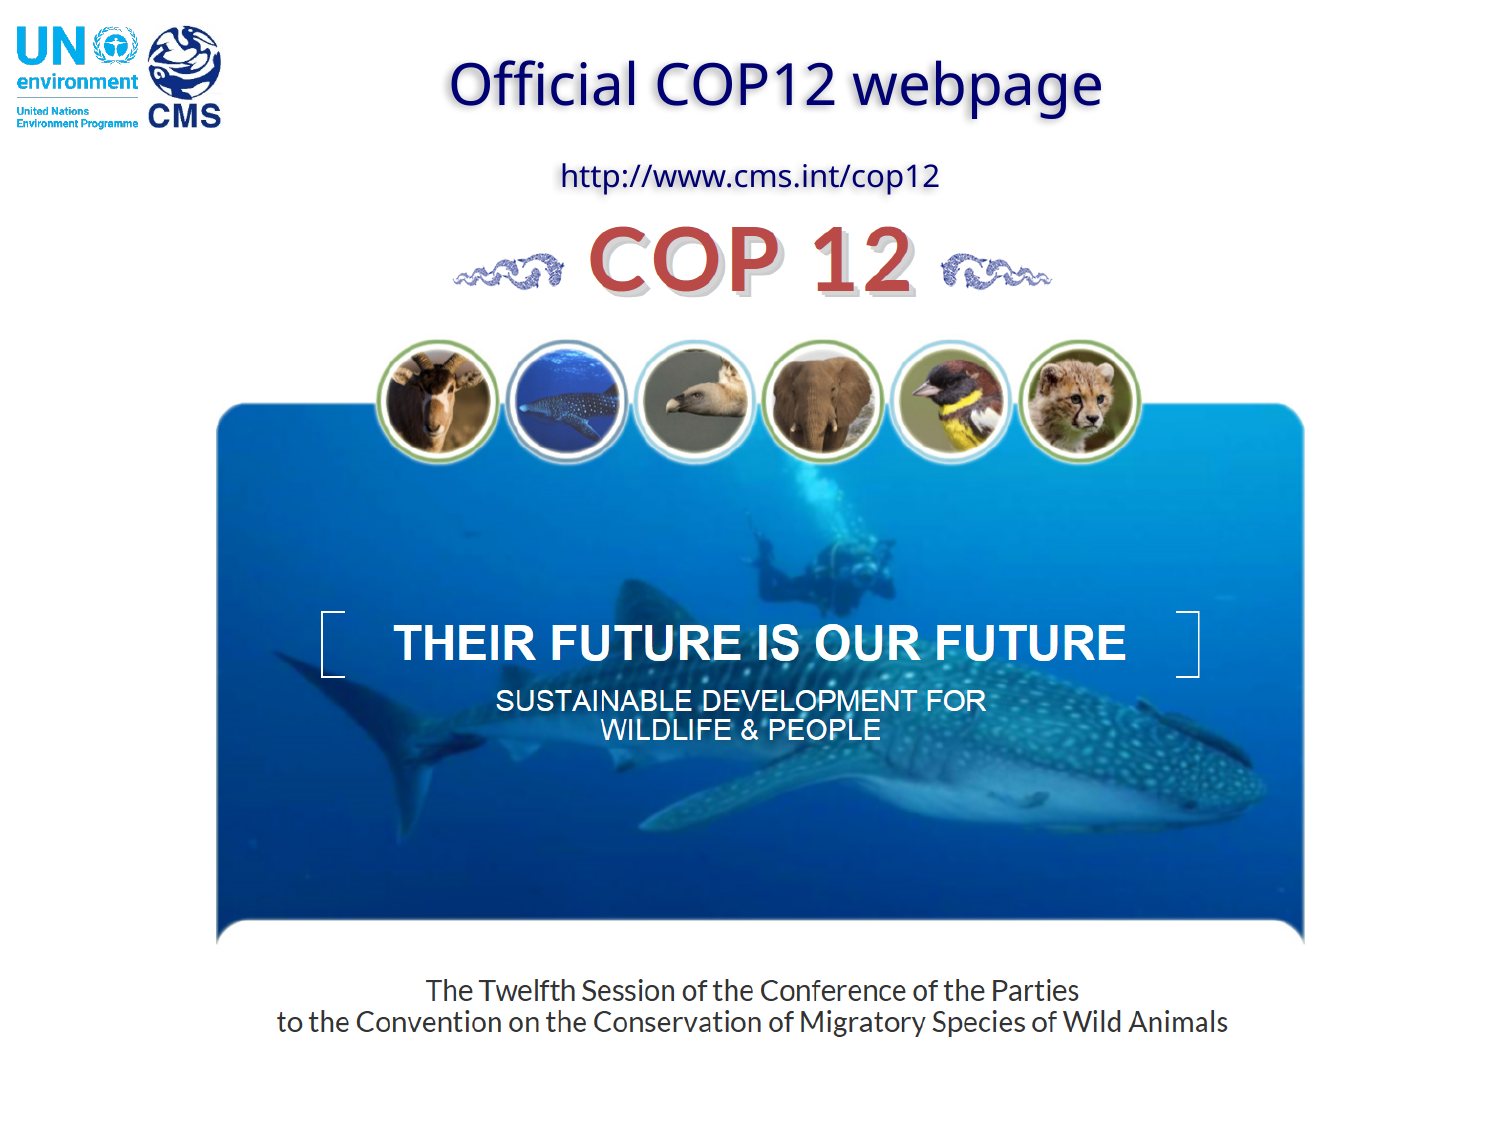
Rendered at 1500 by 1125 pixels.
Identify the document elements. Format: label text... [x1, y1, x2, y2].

picture [113, 39, 119, 47]
picture [0, 4, 223, 149]
text_box Official COP12 webpage [123, 30, 1429, 134]
picture [0, 207, 1500, 1059]
text_box http://www.cms.int/cop12 [357, 142, 1144, 206]
